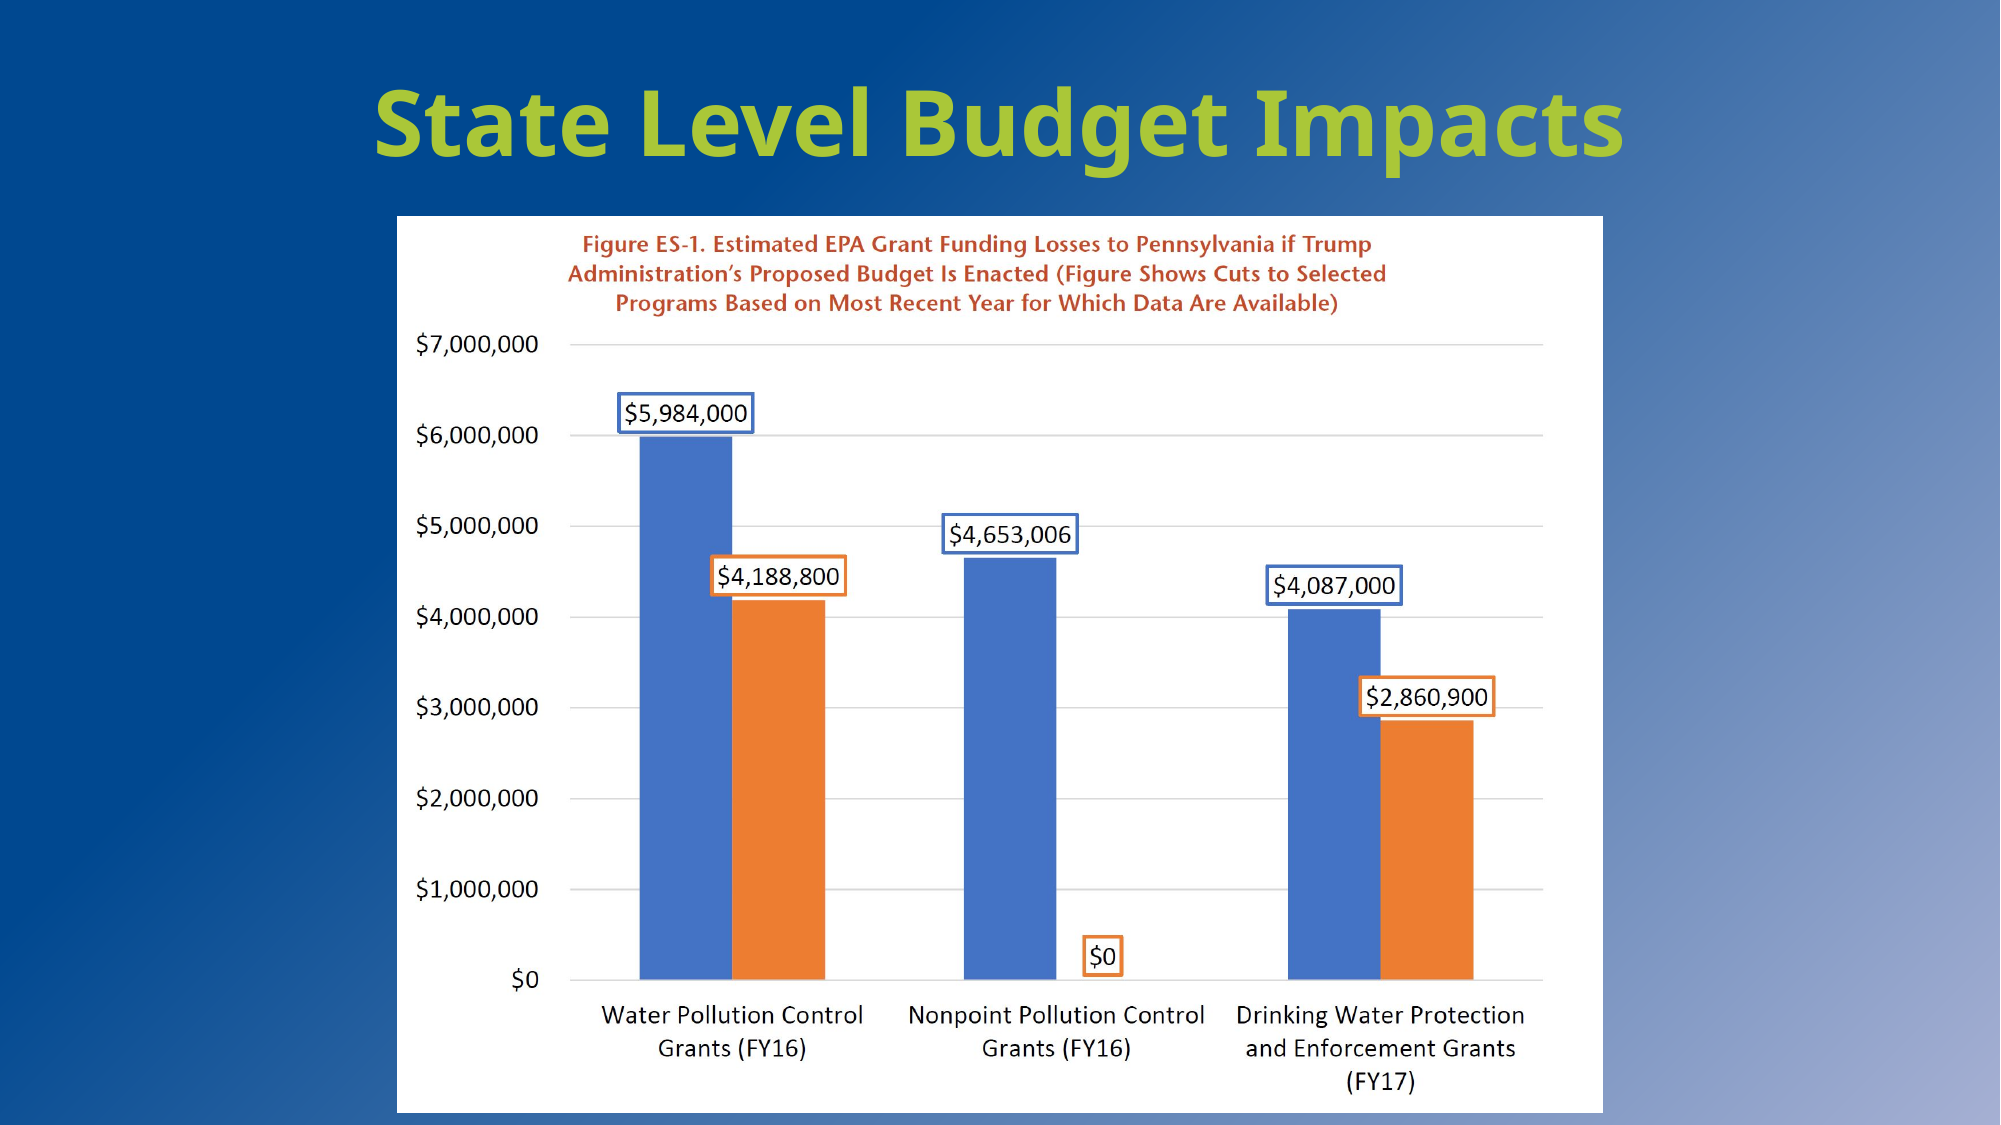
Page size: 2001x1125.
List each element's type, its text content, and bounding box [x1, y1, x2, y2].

title State Level Budget Impacts [137, 59, 1863, 194]
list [397, 216, 1603, 1114]
